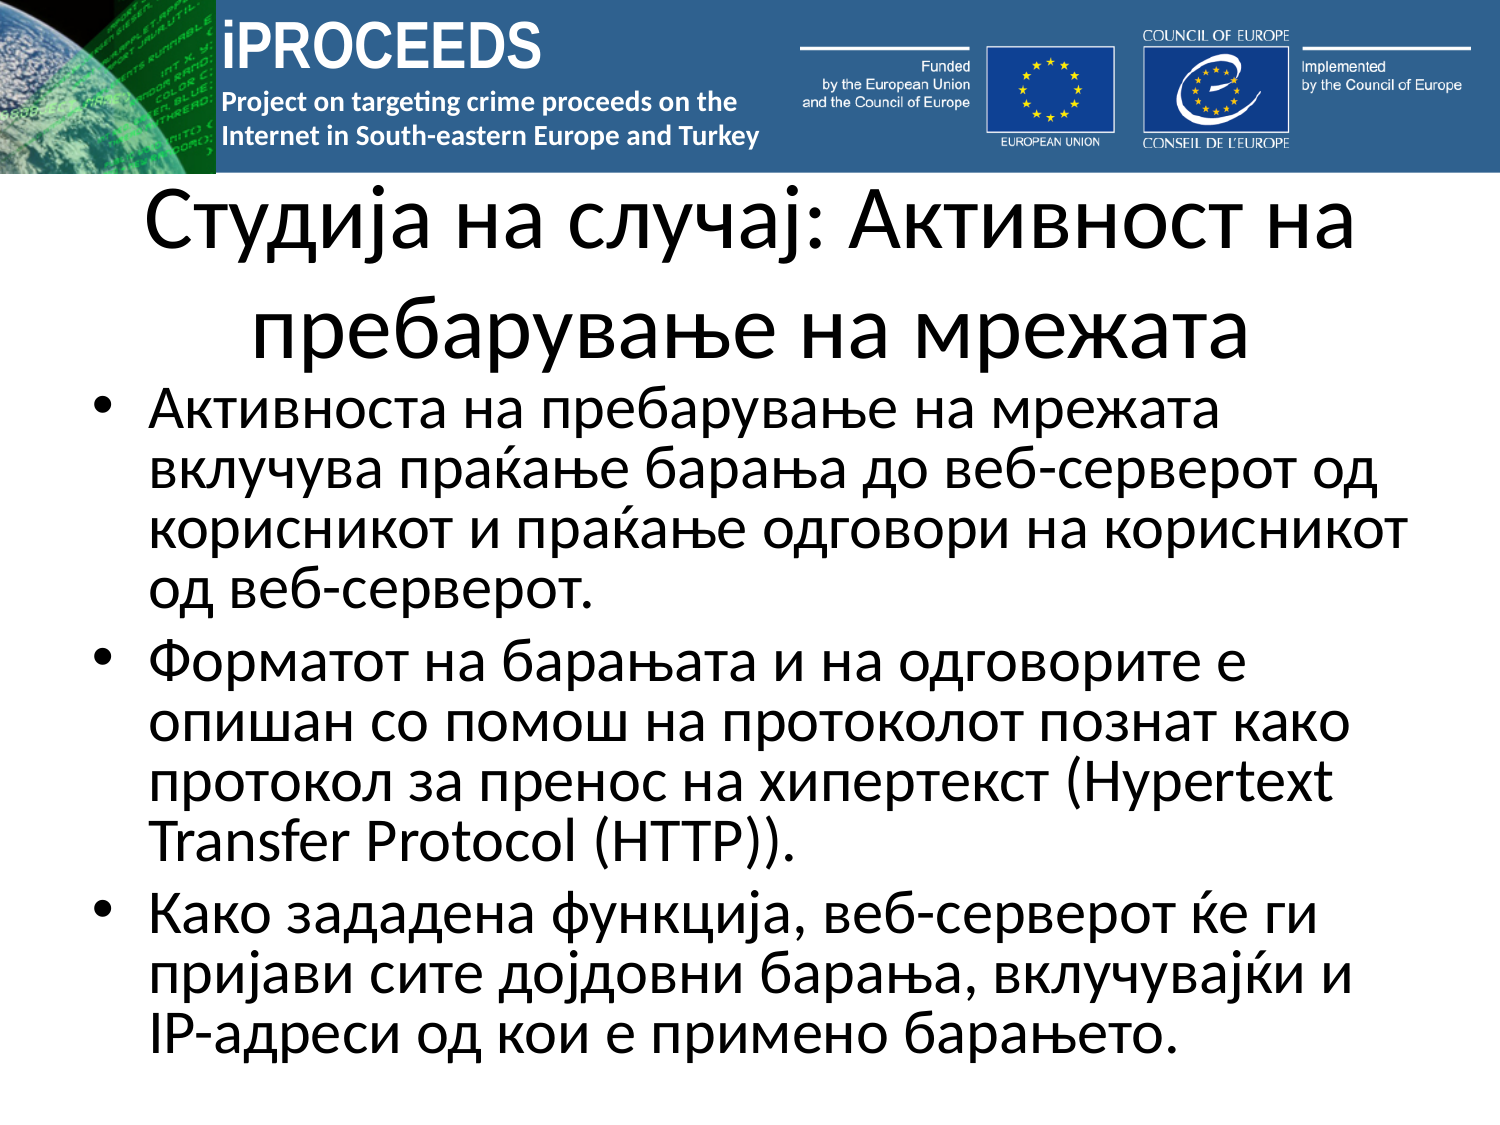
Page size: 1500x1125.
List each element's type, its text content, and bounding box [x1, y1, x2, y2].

picture [0, 0, 216, 174]
picture [800, 30, 1471, 148]
title Студија на случај: Активност на пребарување на мрежата [76, 172, 1427, 361]
list Активноста на пребарување на мрежата вклучува праќање барања до веб-серверот од корисникот и праќање одговори на корисникот од веб-серверот. Форматот на барањата и на одговорите е опишан со помош на протоколот познат како протокол за пренос на хипертекст (Hypertext Transfer Protocol (HTTP)). Како зададена функција, веб-серверот ќе ги пријави сите дојдовни барања, вклучувајќи и IP-адреси од кои е примено барањето. [76, 373, 1427, 1017]
